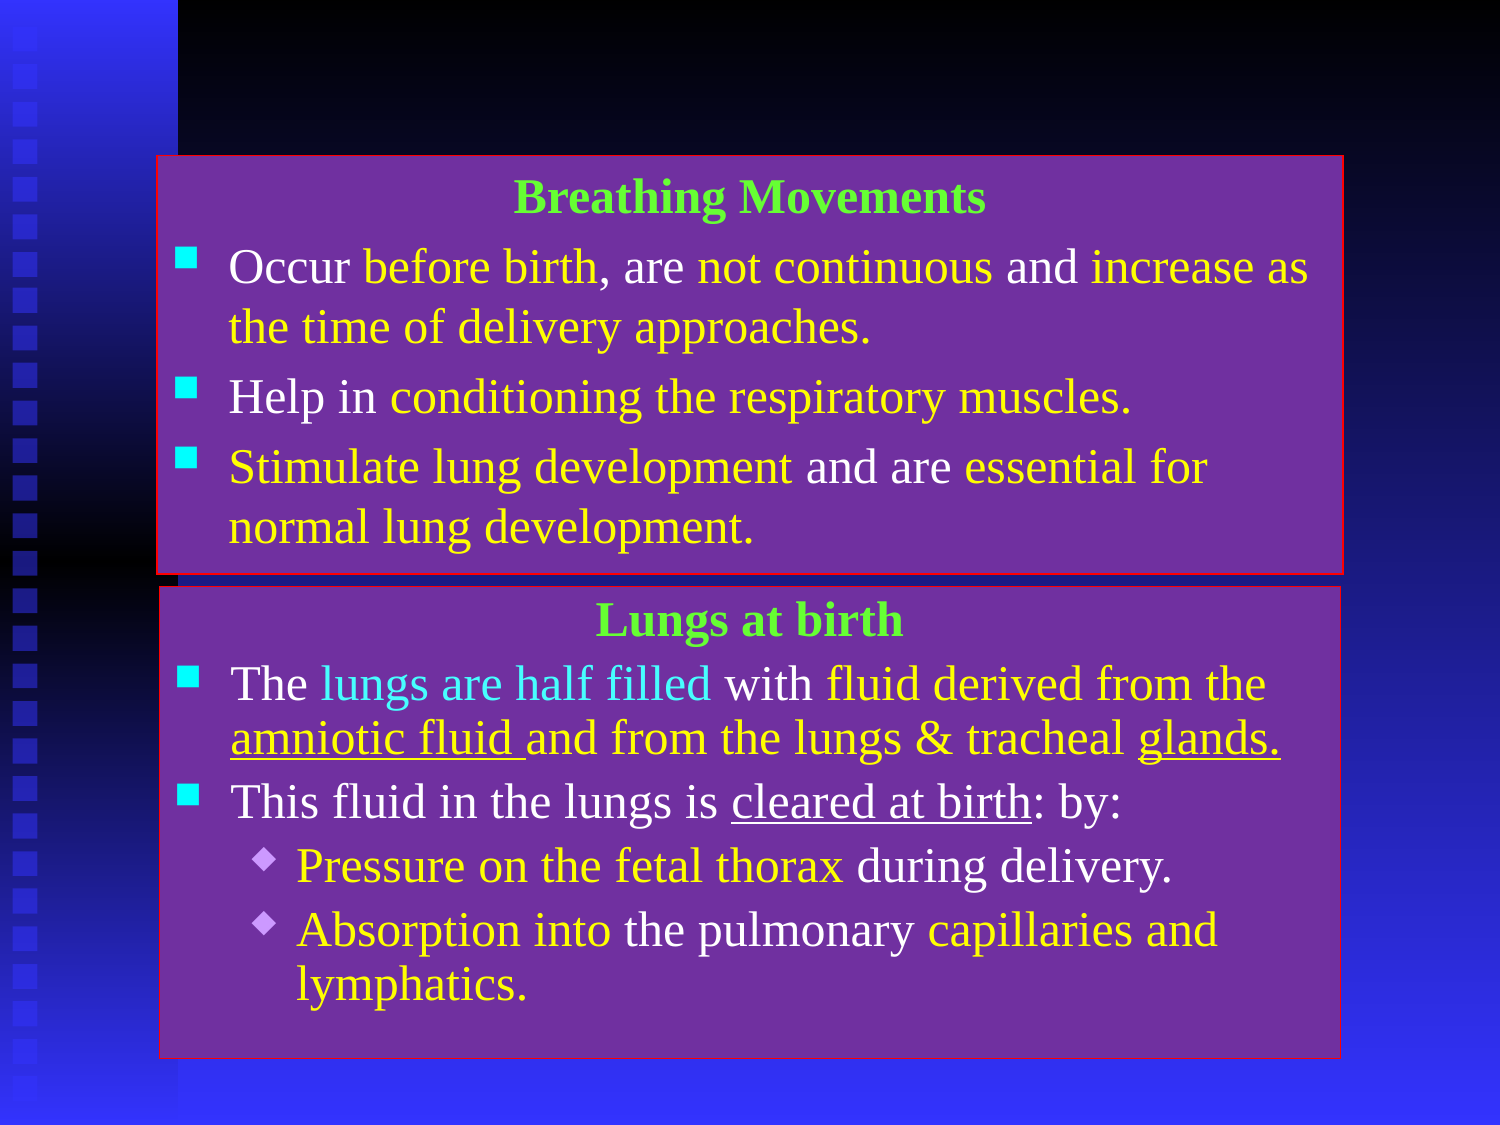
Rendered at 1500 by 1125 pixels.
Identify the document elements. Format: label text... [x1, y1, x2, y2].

text_box Lungs at birth The lungs are half filled with fluid derived from the amniotic fluid and from the lungs & tracheal glands. This fluid in the lungs is cleared at birth: by: Pressure on the fetal thorax during delivery. Absorption into the pulmonary capillaries and lymphatics. [159, 586, 1341, 1059]
list Breathing Movements Occur before birth, are not continuous and increase as the time of delivery approaches. Help in conditioning the respiratory muscles. Stimulate lung development and are essential for normal lung development. [156, 155, 1344, 575]
